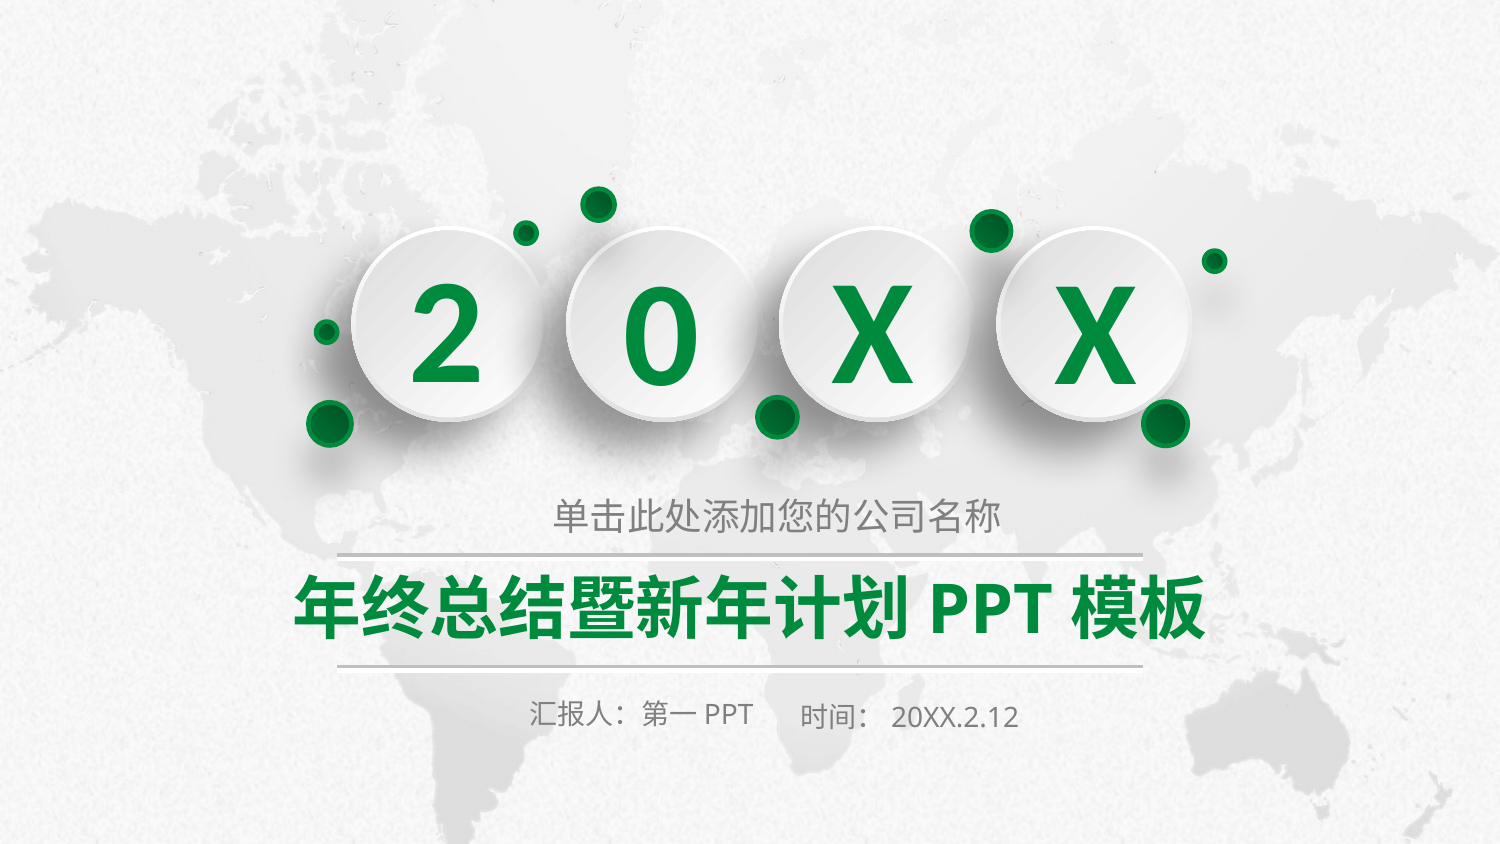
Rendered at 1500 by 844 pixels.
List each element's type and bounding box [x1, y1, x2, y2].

text_box [351, 224, 548, 422]
picture [0, 0, 1500, 844]
text_box [996, 226, 1193, 424]
text_box [337, 555, 1144, 560]
text_box [566, 226, 762, 425]
text_box [337, 666, 1144, 671]
text_box [515, 688, 1037, 743]
text_box [778, 226, 975, 424]
